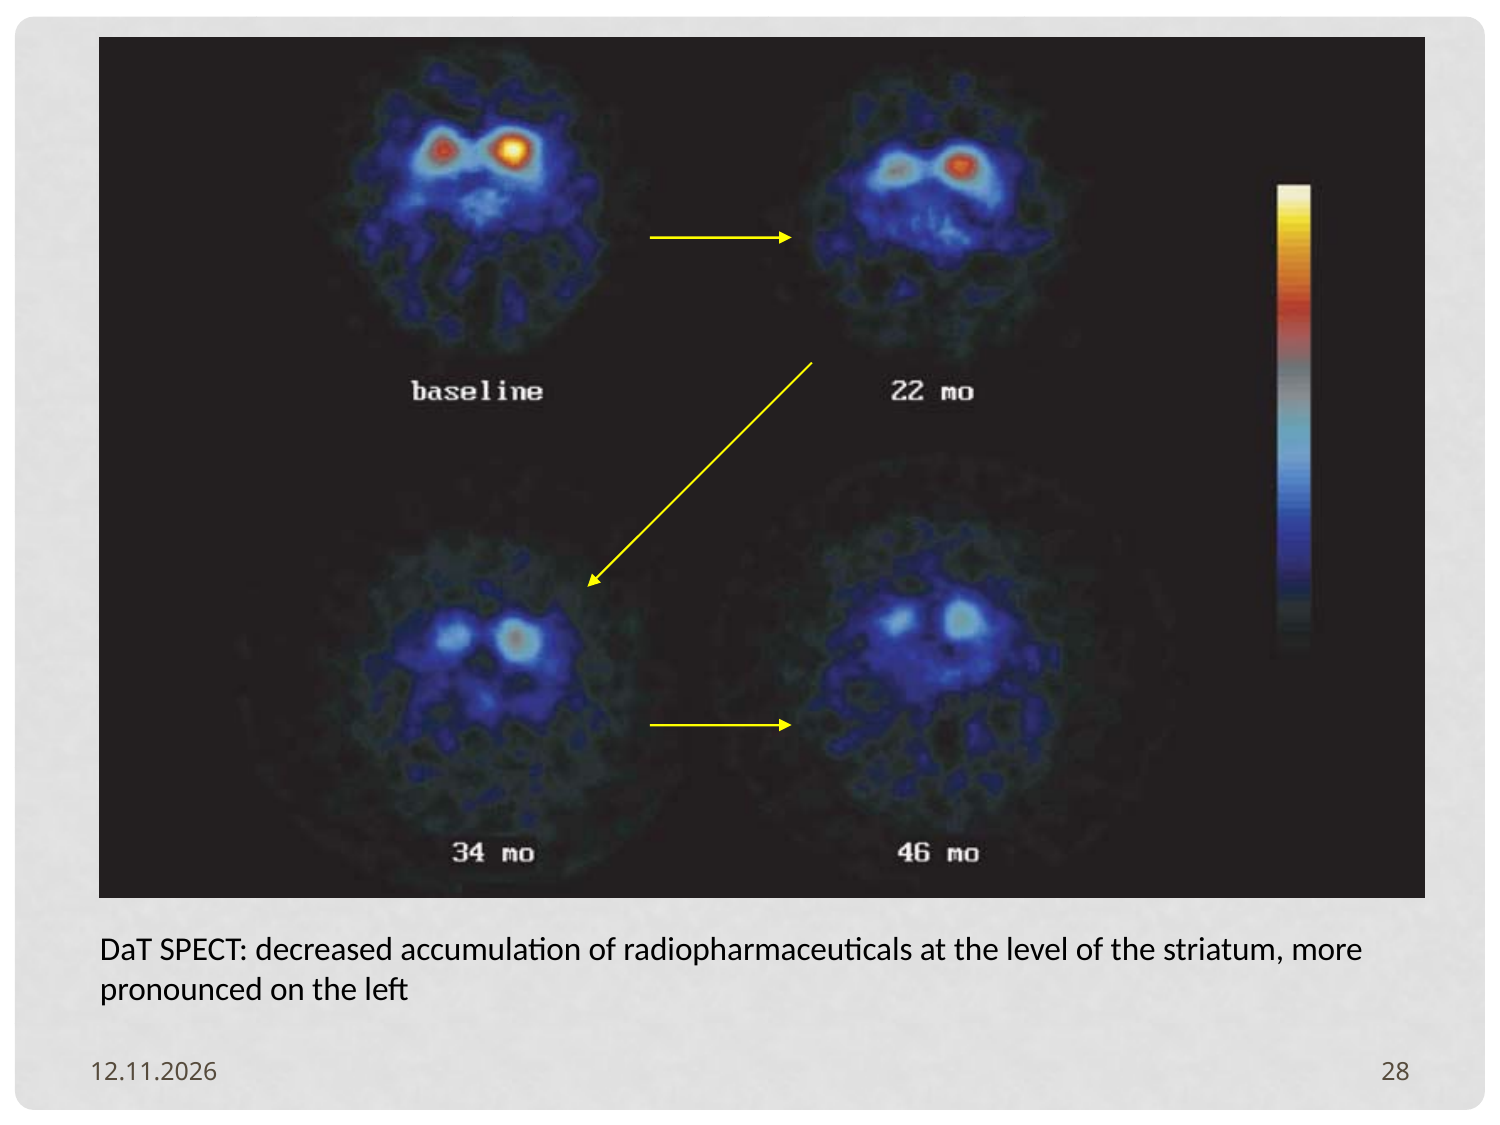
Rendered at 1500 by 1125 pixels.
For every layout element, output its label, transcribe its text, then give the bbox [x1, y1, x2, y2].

text_box DaT SPECT: decreased accumulation of radiopharmaceuticals at the level of the striatum, more pronounced on the left [97, 924, 1425, 1007]
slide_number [75, 1042, 425, 1103]
slide_number 28 [1074, 1042, 1425, 1103]
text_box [99, 37, 1426, 898]
